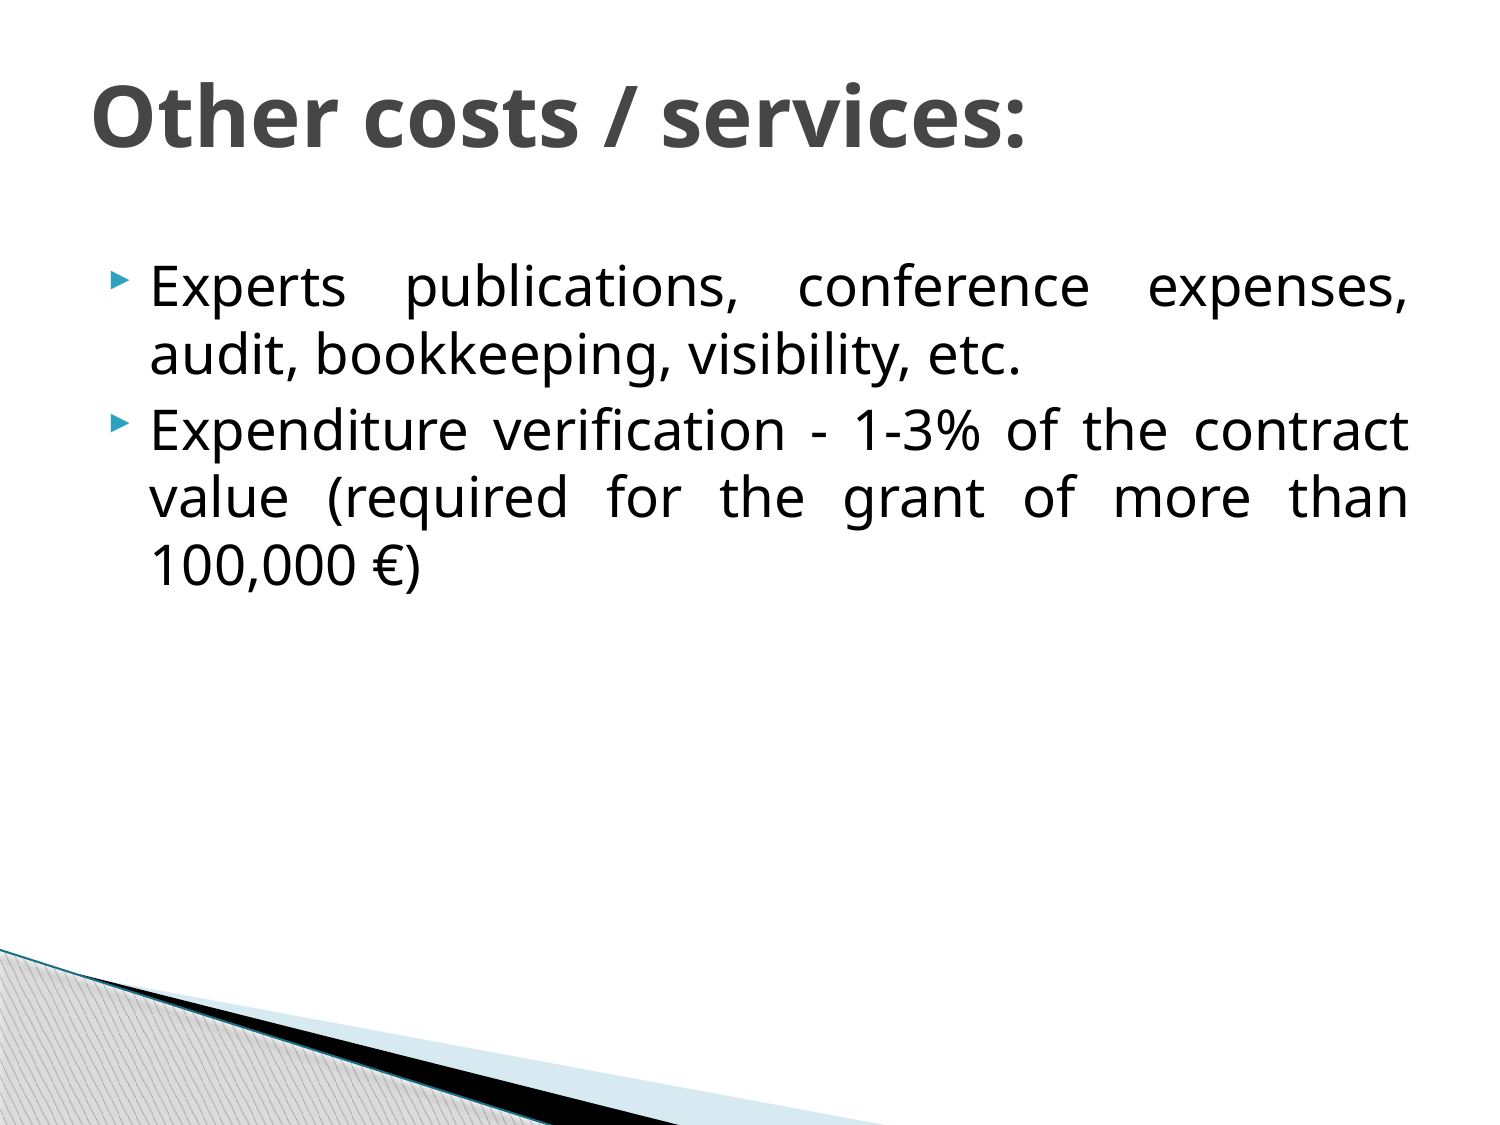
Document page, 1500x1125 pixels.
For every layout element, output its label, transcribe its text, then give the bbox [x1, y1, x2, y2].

title Other costs / services: [75, 52, 1263, 175]
list Experts publications, conference expenses, audit, bookkeeping, visibility, etc. Expenditure verification - 1-3% of the contract value (required for the grant of more than 100,000 €) [75, 243, 1425, 986]
